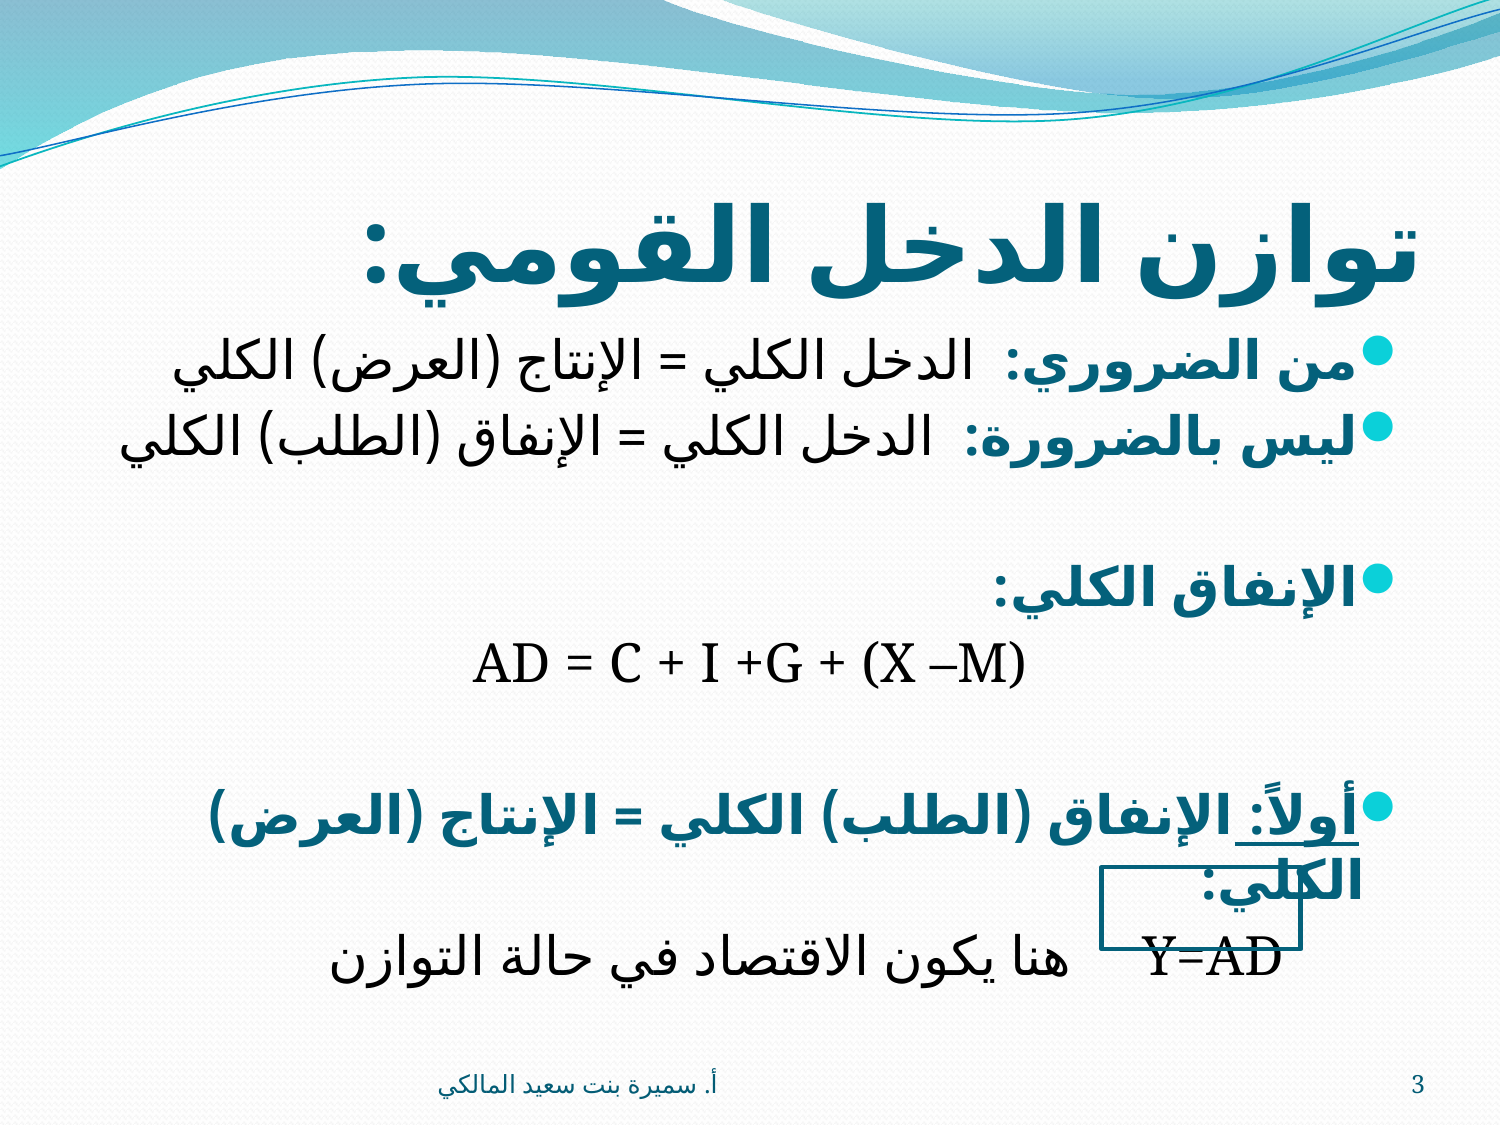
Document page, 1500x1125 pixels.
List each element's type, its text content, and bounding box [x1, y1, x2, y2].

slide_number 3 [1299, 1042, 1425, 1103]
text_box [1099, 865, 1303, 951]
footer أ. سميرة بنت سعيد المالكي [437, 1042, 988, 1103]
list من الضروري: الدخل الكلي = الإنتاج (العرض) الكلي ليس بالضرورة: الدخل الكلي = الإنفاق (الطلب) الكلي الإنفاق الكلي: AD = C + I +G + (X –M) أولاً: الإنفاق (الطلب) الكلي = الإنتاج (العرض) الكلي: Y=AD هنا يكون الاقتصاد في حالة التوازن [75, 317, 1425, 1038]
title توازن الدخل القومي: [75, 115, 1425, 303]
